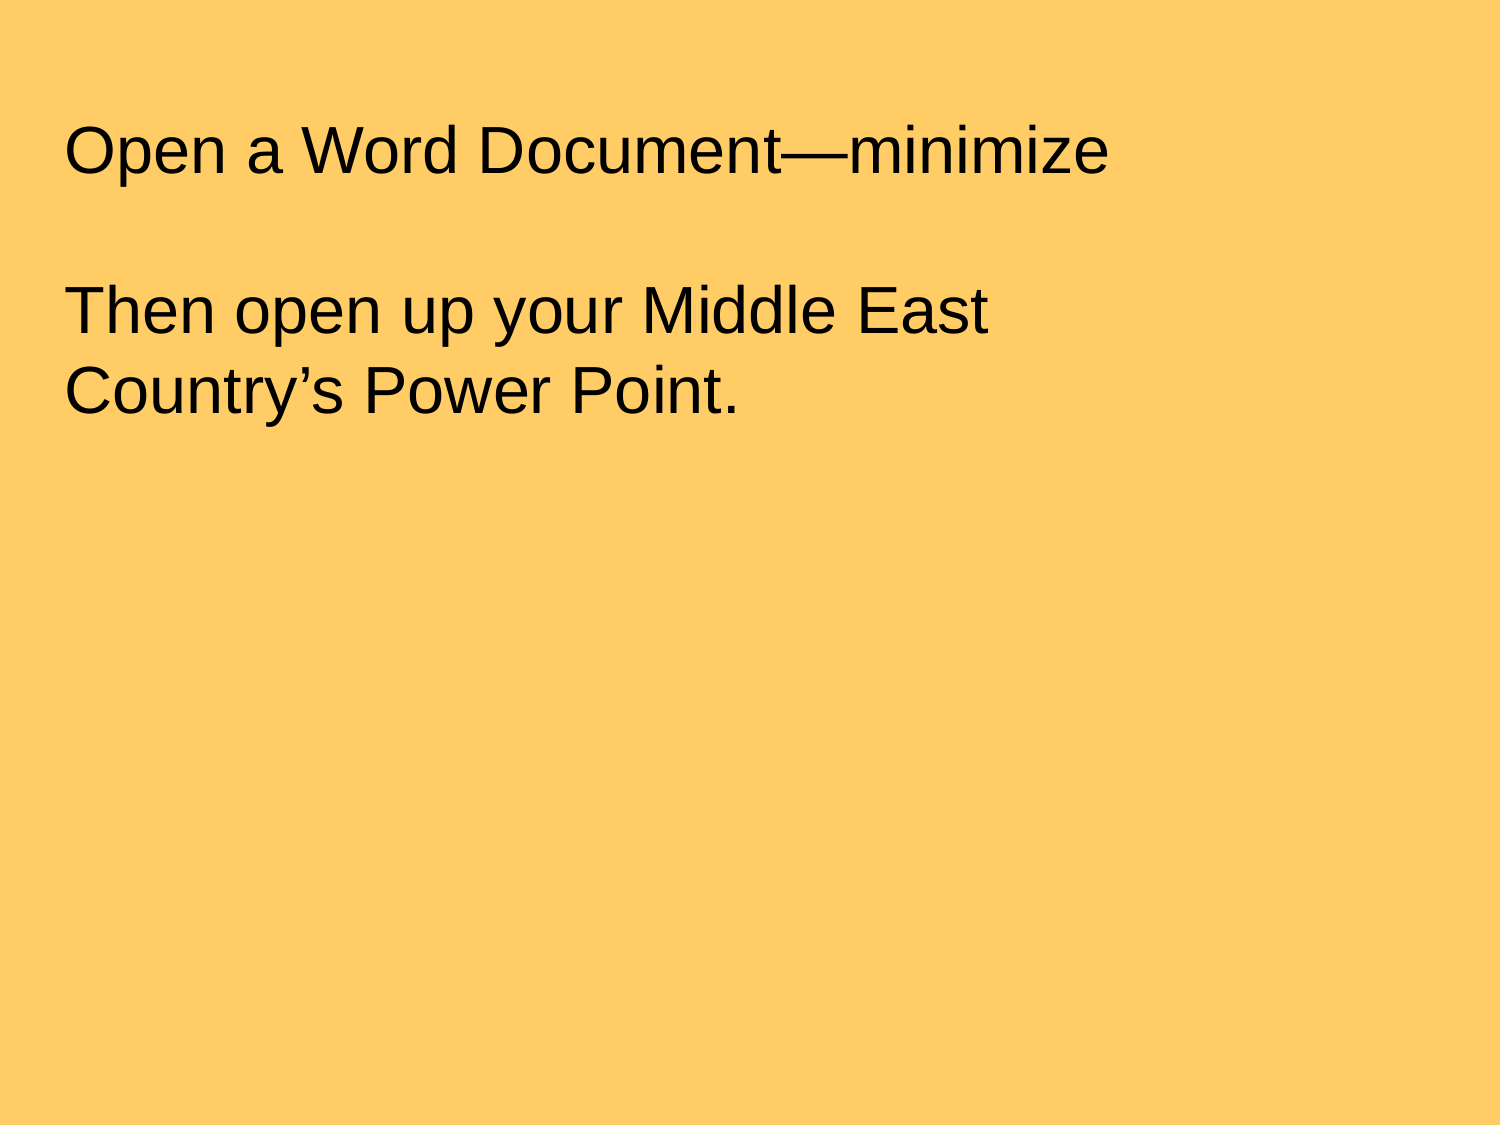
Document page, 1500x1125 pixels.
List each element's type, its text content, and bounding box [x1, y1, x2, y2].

text_box Open a Word Document—minimize Then open up your Middle East Country’s Power Point. [50, 99, 1225, 435]
